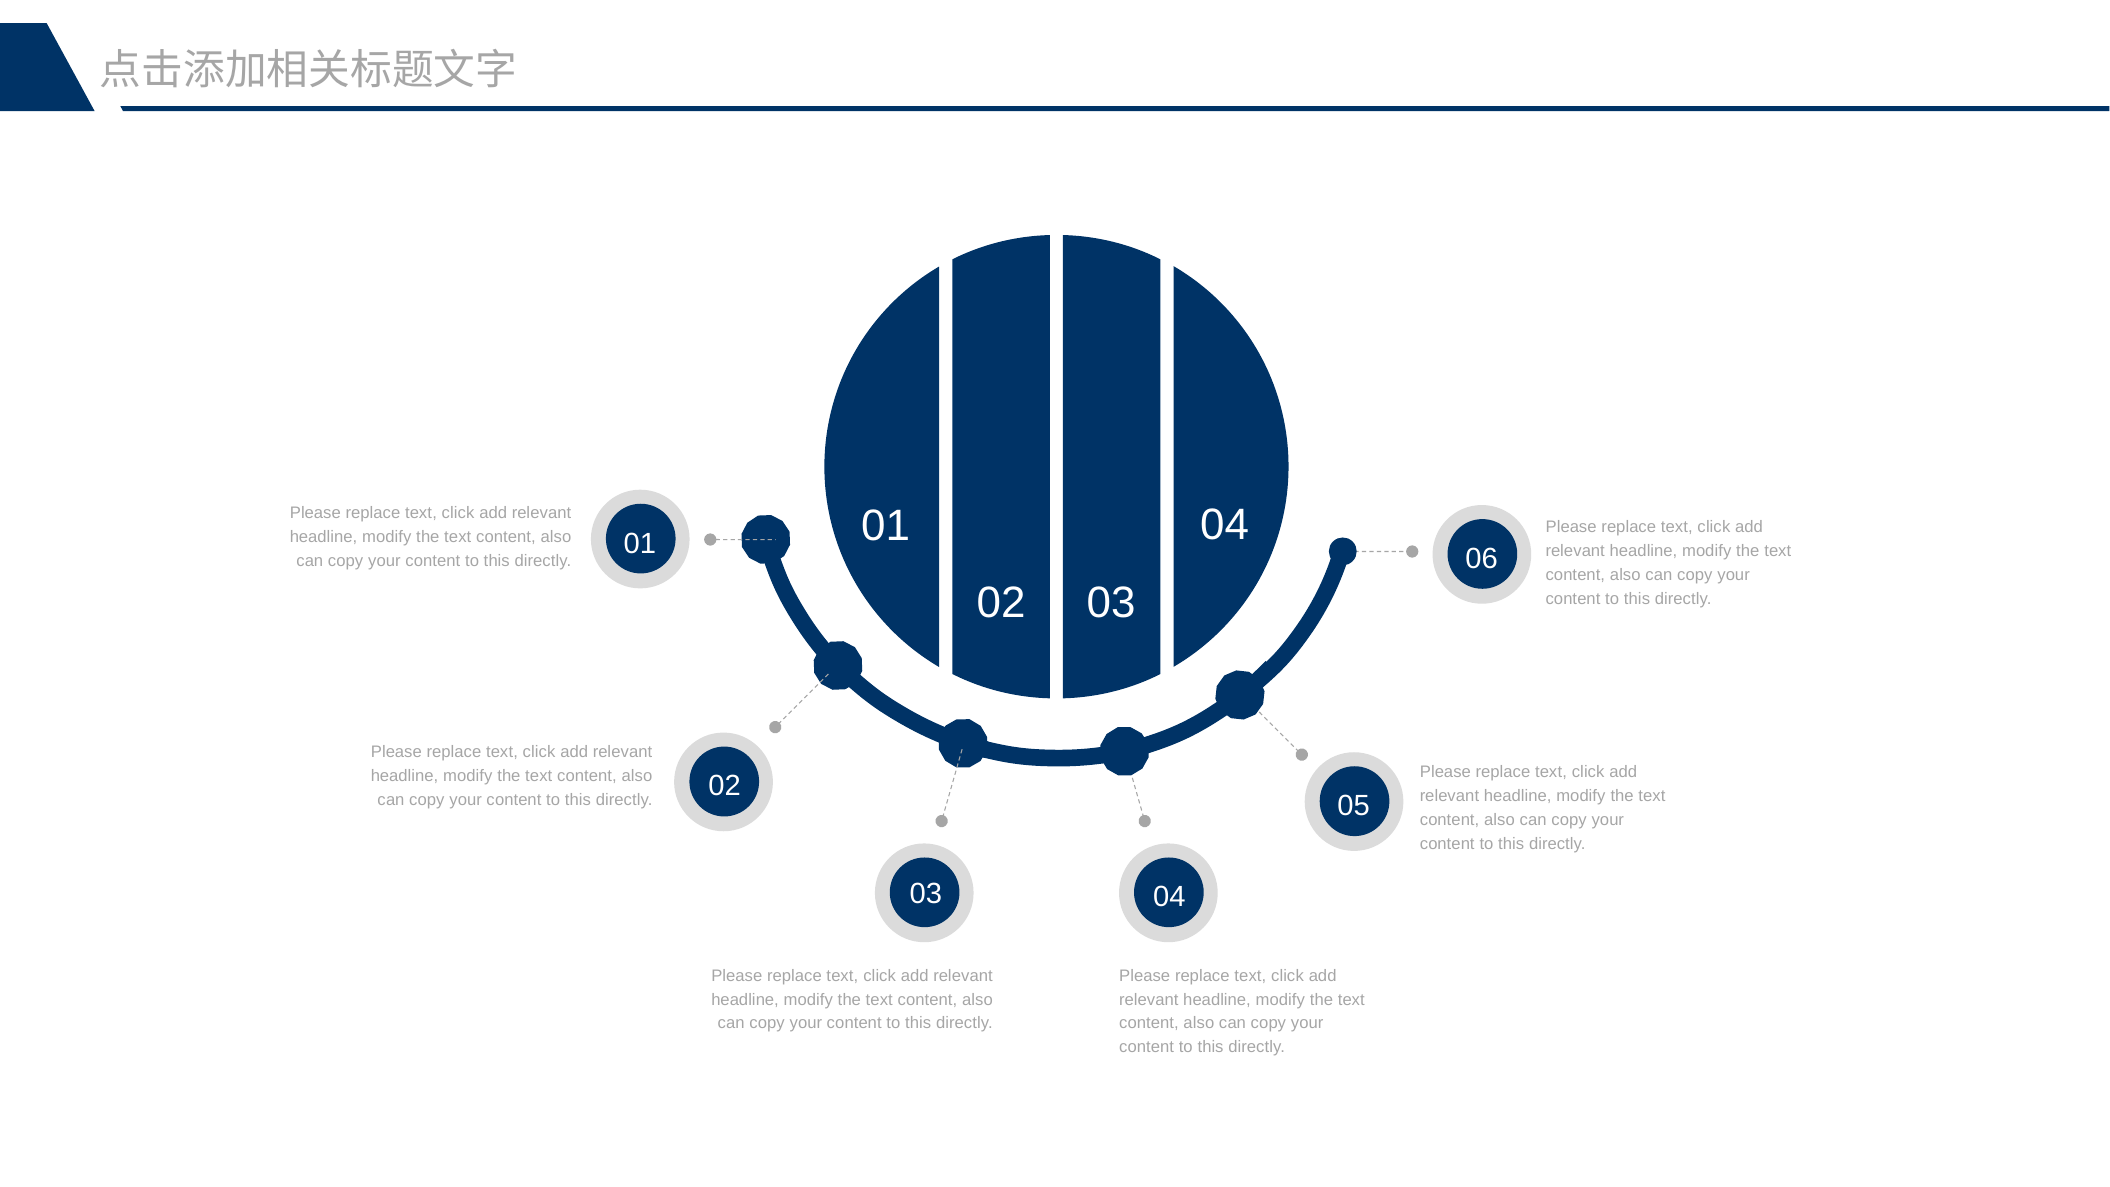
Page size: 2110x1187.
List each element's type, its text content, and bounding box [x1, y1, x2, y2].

text_box 01 [843, 491, 928, 545]
text_box Please replace text, click add relevant headline, modify the text content, also can copy your content to this directly. [1419, 756, 1681, 831]
text_box [954, 873, 960, 912]
text_box [707, 746, 742, 751]
text_box [935, 813, 948, 828]
text_box [1138, 813, 1151, 828]
text_box Please replace text, click add relevant headline, modify the text content, also can copy your content to this directly. [1119, 960, 1380, 1034]
text_box [824, 266, 940, 667]
text_box 03 [897, 863, 954, 916]
text_box [1118, 678, 1251, 758]
text_box [674, 732, 773, 832]
text_box [956, 737, 1118, 759]
text_box Please replace text, click add relevant headline, modify the text content, also can copy your content to this directly. [369, 736, 653, 819]
text_box [952, 235, 1050, 699]
text_box [1062, 235, 1161, 699]
text_box [1233, 563, 1338, 702]
text_box [701, 808, 747, 817]
text_box [118, 104, 2110, 113]
text_box [832, 659, 965, 741]
text_box [1464, 519, 1501, 524]
text_box Please replace text, click add relevant headline, modify the text content, also can copy your content to this directly. [1545, 511, 1806, 586]
text_box [1145, 918, 1193, 928]
text_box 06 [1446, 524, 1517, 581]
text_box [622, 503, 660, 509]
text_box [874, 843, 974, 943]
text_box 04 [1182, 489, 1267, 543]
text_box [1337, 766, 1373, 771]
text_box 05 [1318, 771, 1389, 828]
text_box Please replace text, click add relevant headline, modify the text content, also can copy your content to this directly. [288, 497, 572, 580]
text_box [1402, 545, 1419, 558]
text_box [1328, 537, 1357, 566]
text_box [1460, 581, 1505, 589]
text_box [1137, 843, 1199, 854]
text_box [1295, 748, 1308, 761]
text_box 点击添加相关标题文字 [99, 42, 603, 93]
text_box [0, 22, 97, 113]
text_box [905, 857, 944, 863]
text_box 04 [1117, 854, 1222, 918]
text_box [704, 533, 722, 546]
text_box 02 [959, 568, 1044, 622]
text_box [889, 871, 897, 914]
text_box [769, 721, 782, 734]
text_box 03 [1069, 568, 1154, 622]
text_box [590, 489, 690, 589]
text_box [759, 533, 837, 661]
text_box [1432, 505, 1532, 604]
text_box [1304, 752, 1404, 851]
text_box [1332, 828, 1377, 837]
text_box 02 [689, 751, 760, 808]
text_box 01 [605, 509, 675, 566]
text_box [619, 566, 663, 574]
text_box [1125, 918, 1211, 943]
text_box Please replace text, click add relevant headline, modify the text content, also can copy your content to this directly. [710, 960, 994, 1042]
text_box [899, 916, 951, 928]
text_box [1173, 266, 1289, 667]
